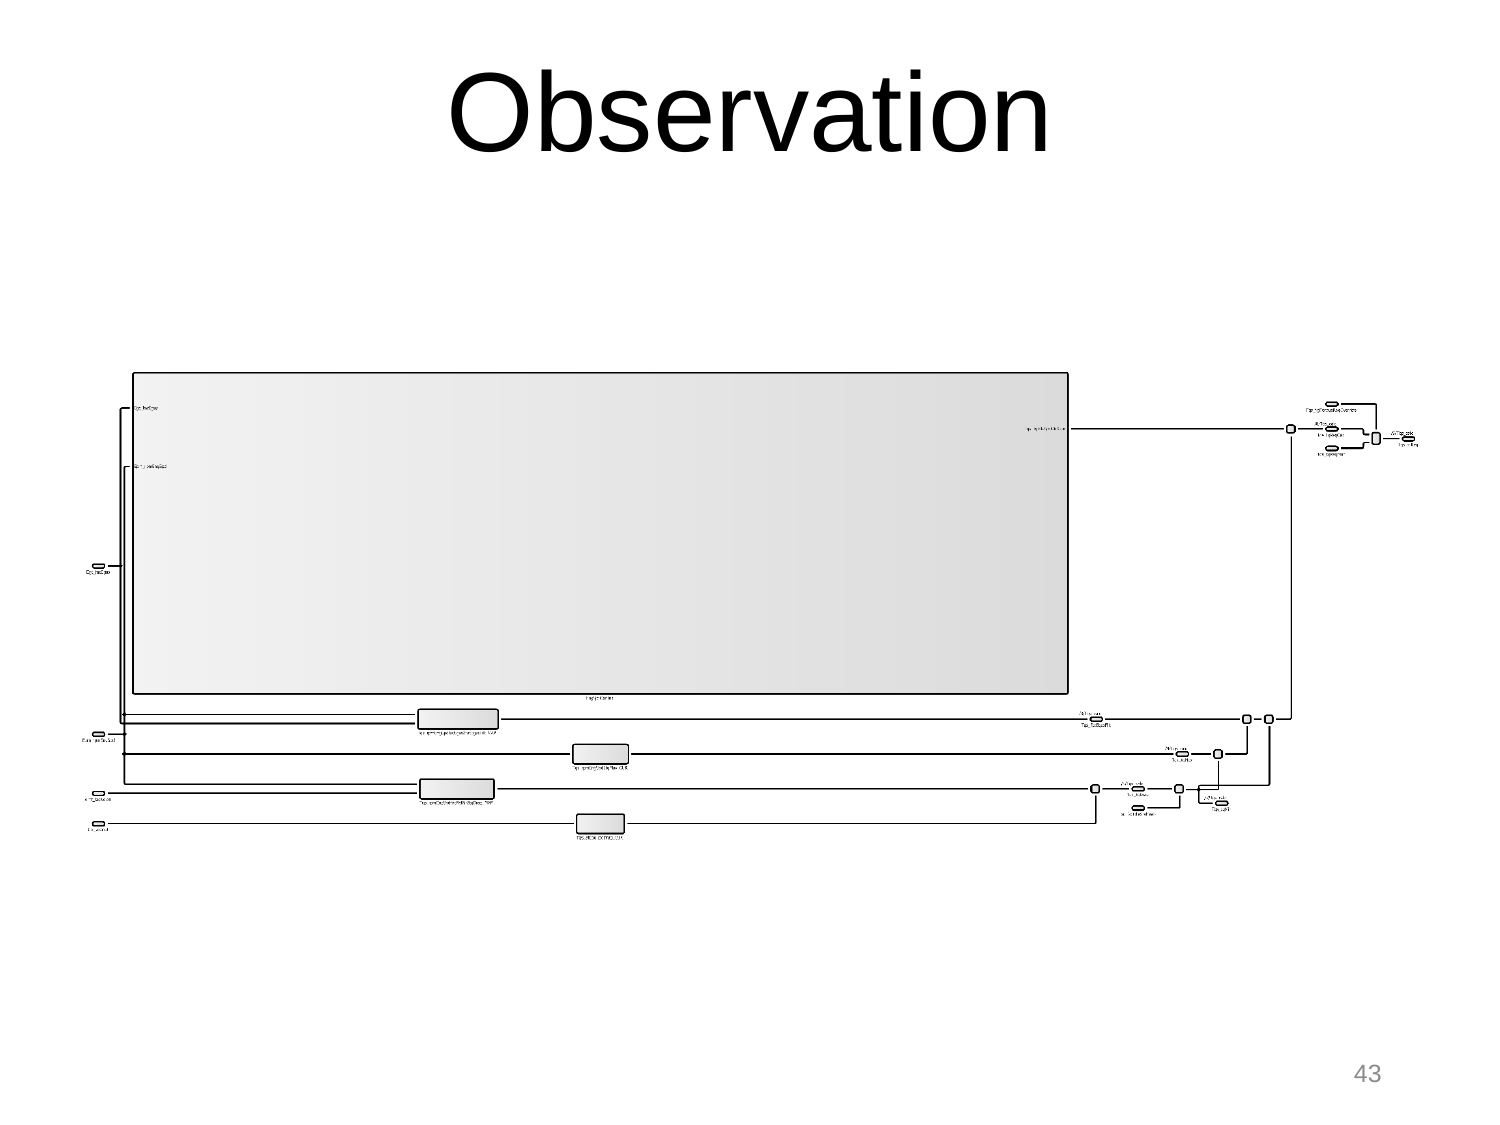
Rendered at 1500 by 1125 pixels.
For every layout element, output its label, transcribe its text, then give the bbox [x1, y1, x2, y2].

picture [74, 365, 1425, 852]
slide_number 42 [1059, 1042, 1397, 1103]
title Observation [103, 37, 1397, 193]
